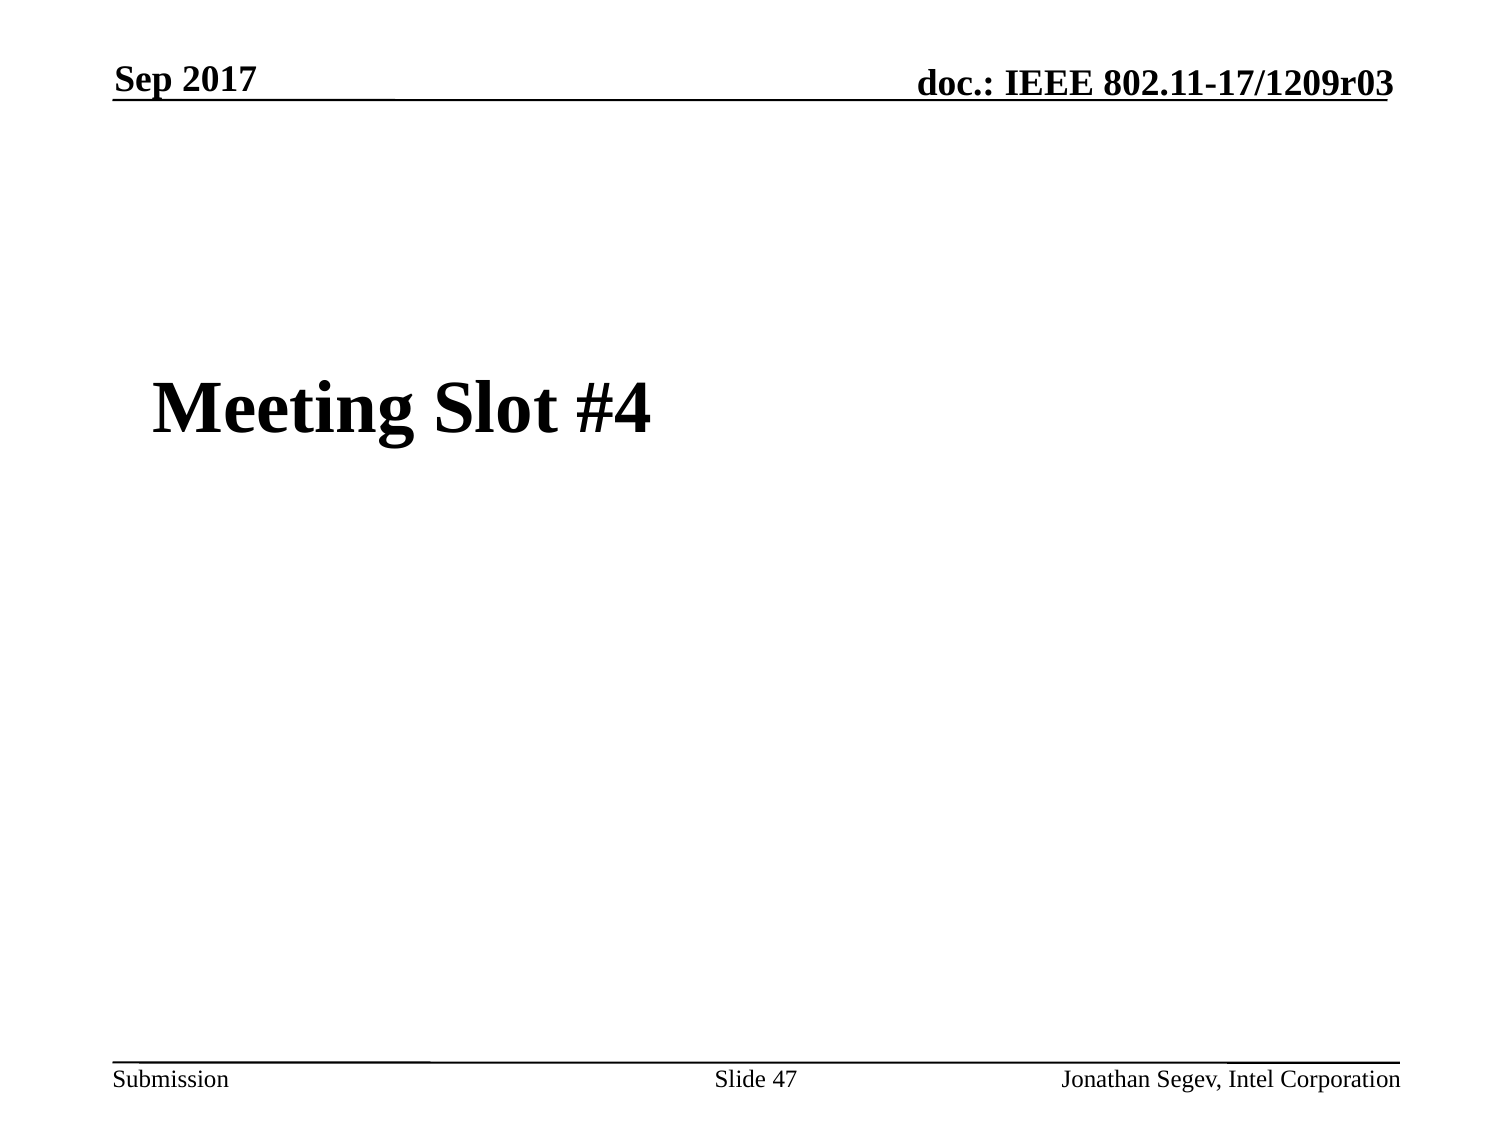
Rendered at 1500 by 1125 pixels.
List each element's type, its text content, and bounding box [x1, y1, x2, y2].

footer Jonathan Segev, Intel Corporation [878, 1061, 1402, 1093]
list Meeting Slot #4 [137, 349, 1413, 1025]
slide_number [114, 54, 423, 100]
slide_number Slide 47 [712, 1061, 800, 1123]
